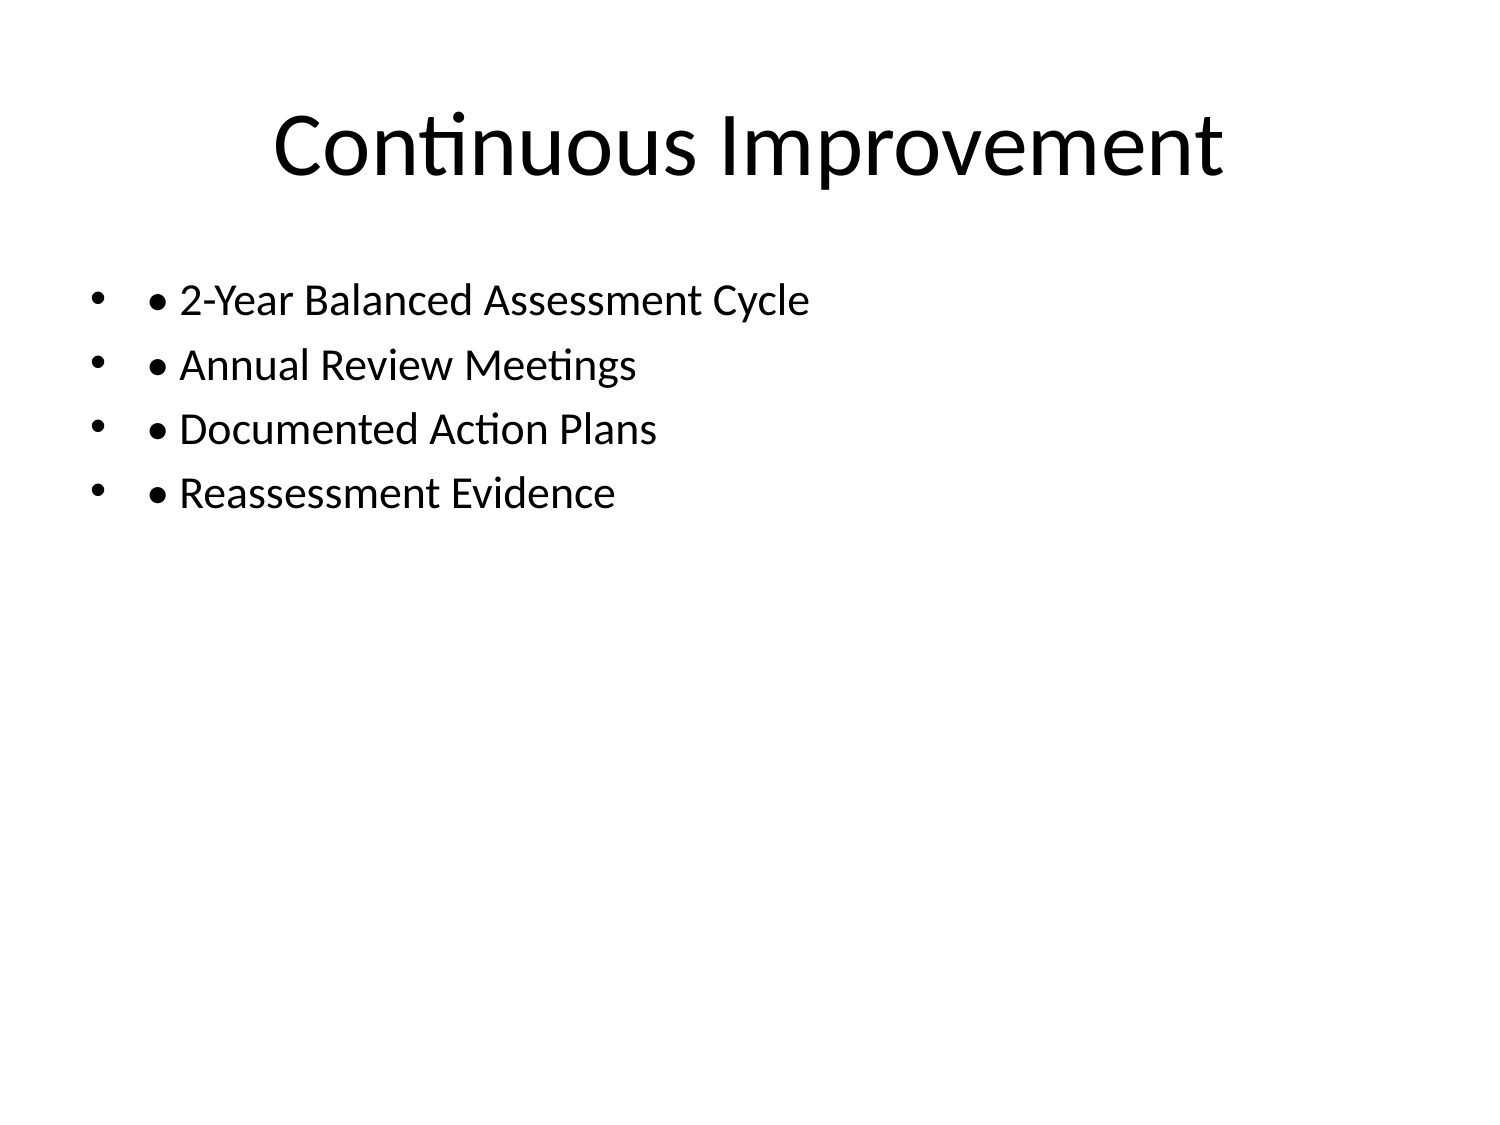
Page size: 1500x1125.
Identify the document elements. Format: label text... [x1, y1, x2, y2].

title Continuous Improvement [75, 45, 1425, 233]
list • 2-Year Balanced Assessment Cycle • Annual Review Meetings • Documented Action Plans • Reassessment Evidence [75, 262, 1425, 1005]
